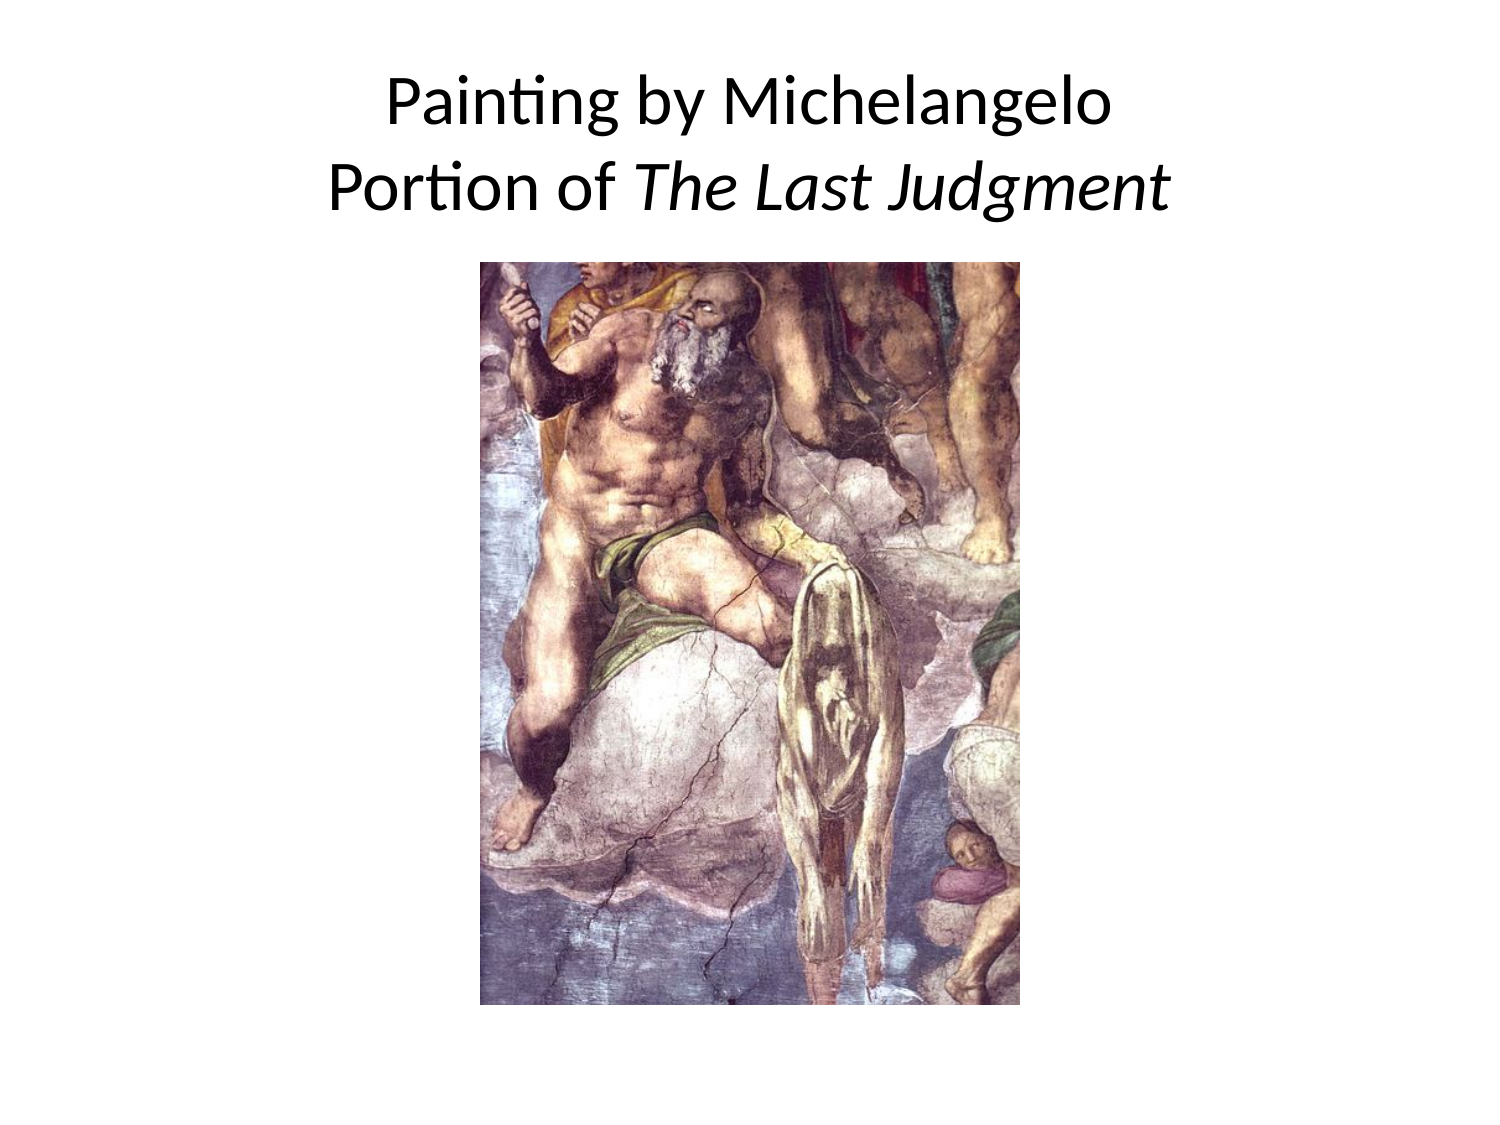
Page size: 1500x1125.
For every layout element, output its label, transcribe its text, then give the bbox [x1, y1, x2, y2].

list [74, 262, 1426, 1006]
title Painting by Michelangelo Portion of The Last Judgment [75, 45, 1425, 233]
